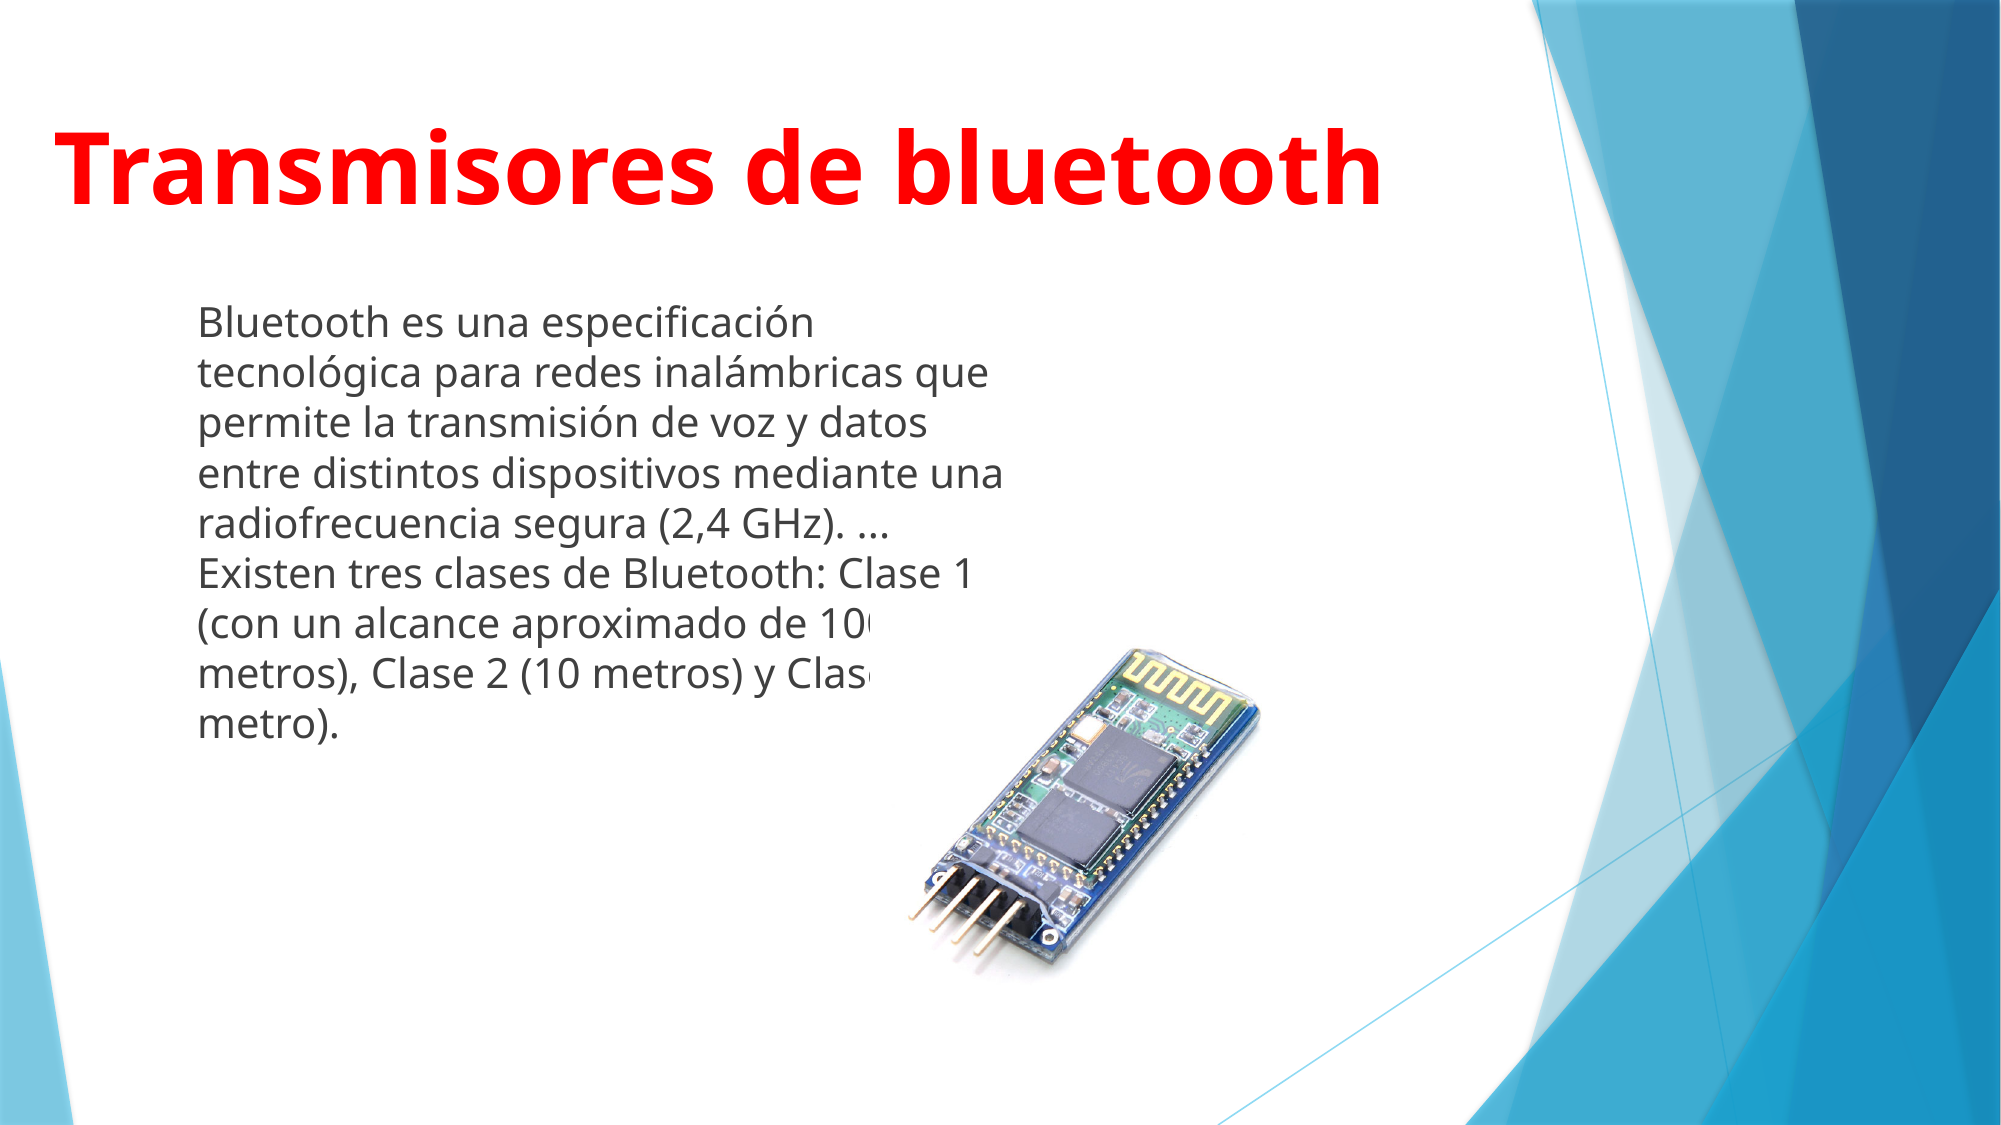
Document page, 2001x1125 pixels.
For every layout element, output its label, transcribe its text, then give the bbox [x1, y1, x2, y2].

title Transmisores de bluetooth [38, 104, 1617, 367]
list Bluetooth es una especificación tecnológica para redes inalámbricas que permite la transmisión de voz y datos entre distintos dispositivos mediante una radiofrecuencia segura (2,4 GHz). ... Existen tres clases de Bluetooth: Clase 1 (con un alcance aproximado de 100 metros), Clase 2 (10 metros) y Clase 3 (1 metro). [182, 288, 1029, 914]
picture [869, 600, 1294, 1024]
